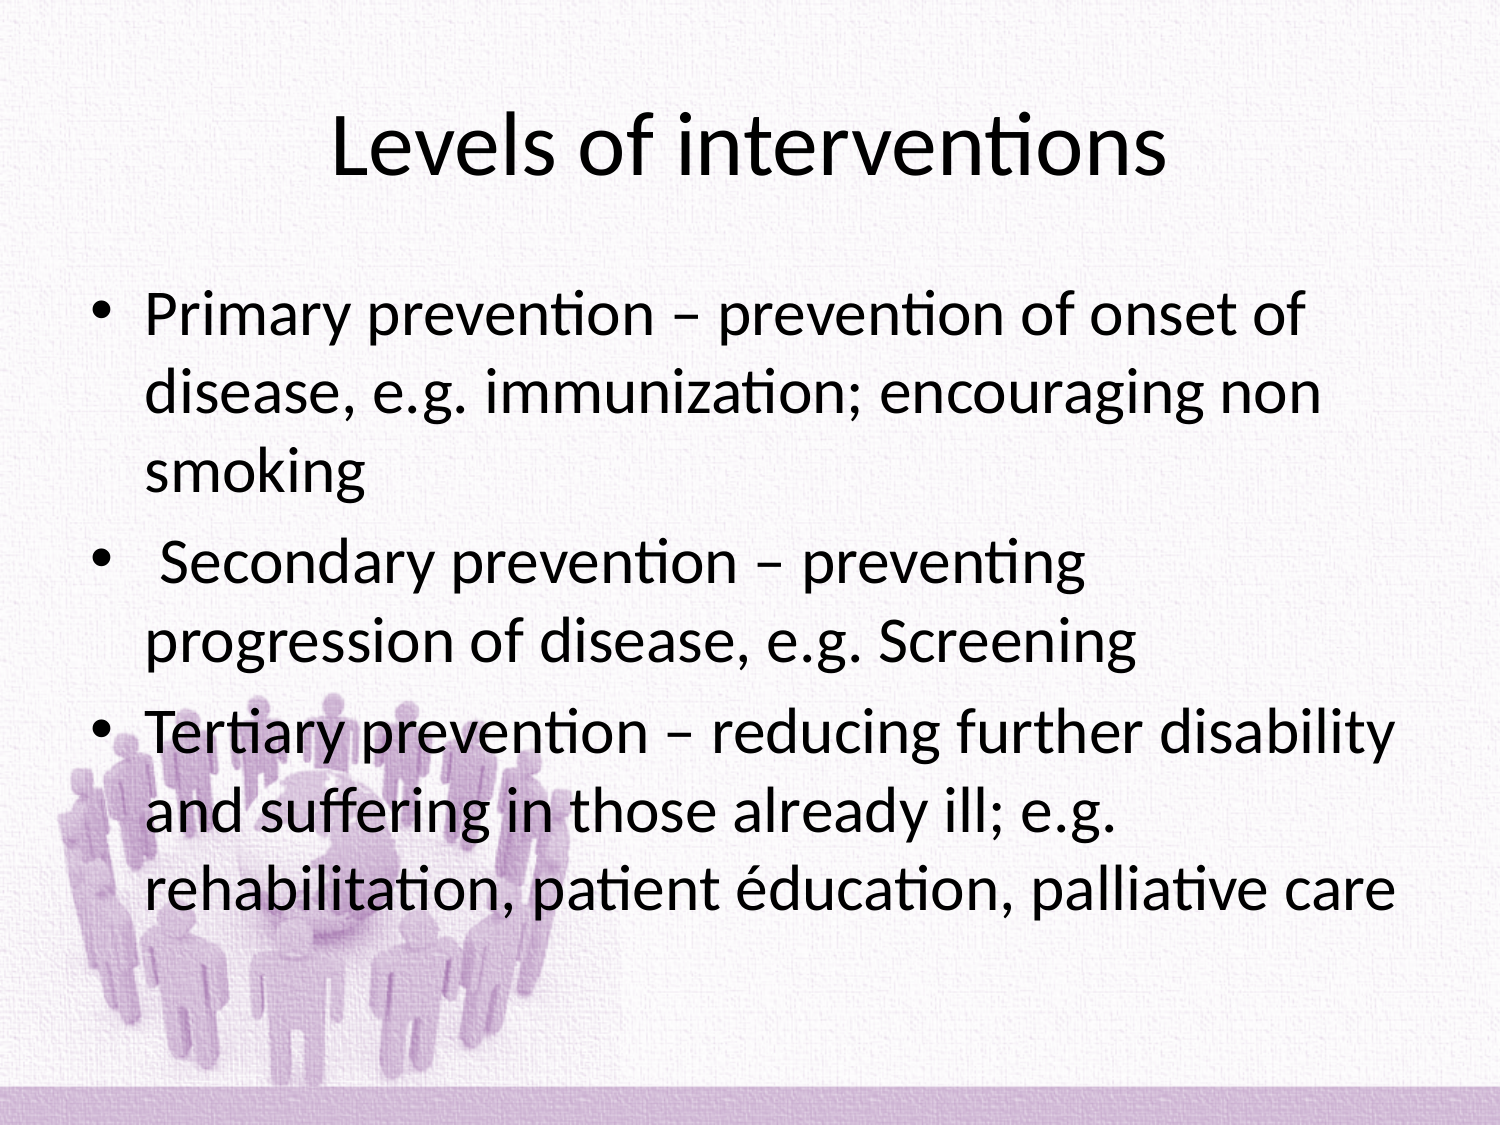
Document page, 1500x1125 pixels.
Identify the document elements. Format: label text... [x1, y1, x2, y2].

list Primary prevention – prevention of onset of disease, e.g. immunization; encouraging non smoking Secondary prevention – preventing progression of disease, e.g. Screening Tertiary prevention – reducing further disability and suffering in those already ill; e.g. rehabilitation, patient éducation, palliative care [75, 262, 1425, 1005]
title Levels of interventions [75, 45, 1425, 233]
